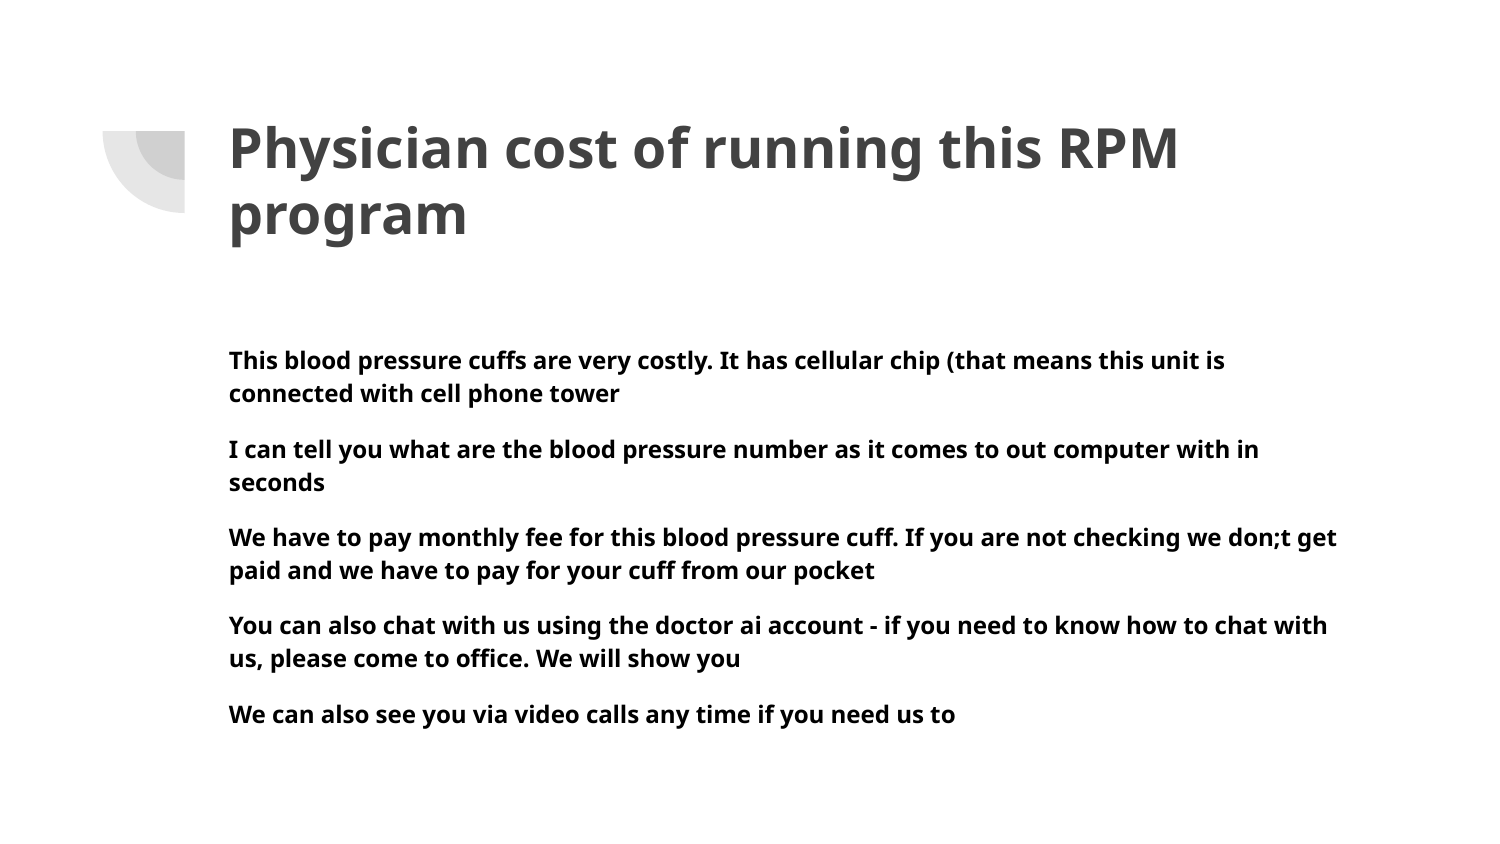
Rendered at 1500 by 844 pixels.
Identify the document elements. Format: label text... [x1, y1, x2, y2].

title Physician cost of running this RPM program [213, 98, 1368, 263]
list This blood pressure cuffs are very costly. It has cellular chip (that means this unit is connected with cell phone tower I can tell you what are the blood pressure number as it comes to out computer with in seconds We have to pay monthly fee for this blood pressure cuff. If you are not checking we don;t get paid and we have to pay for your cuff from our pocket You can also chat with us using the doctor ai account - if you need to know how to chat with us, please come to office. We will show you We can also see you via video calls any time if you need us to [213, 326, 1368, 744]
